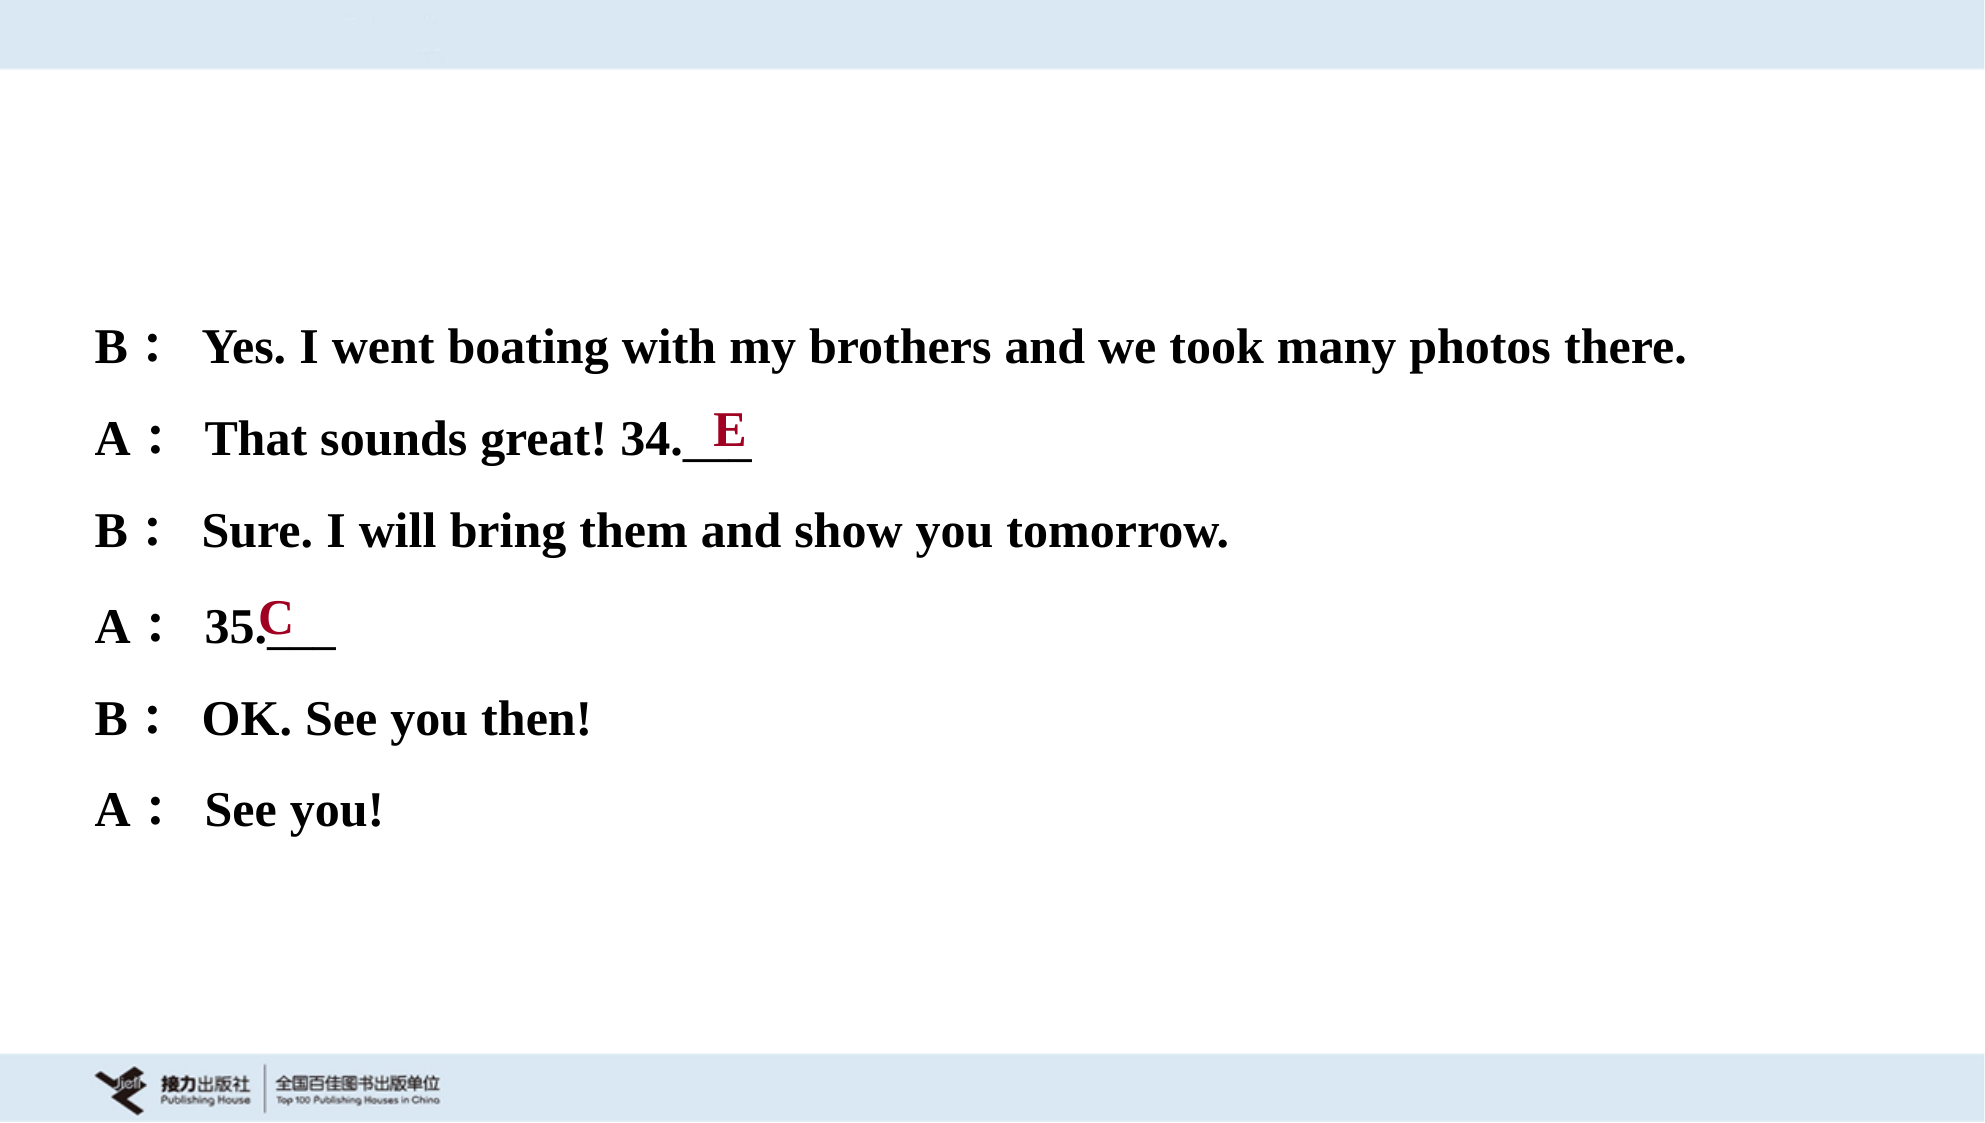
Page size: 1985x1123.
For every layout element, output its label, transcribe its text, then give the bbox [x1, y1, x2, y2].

picture [0, 0, 1985, 1122]
text_box E [695, 369, 765, 457]
text_box A：35.___ B：OK. See you then! A：See you! [94, 561, 1892, 837]
text_box B：Yes. I went boating with my brothers and we took many photos there. A：That sounds great! 34.___ B：Sure. I will bring them and show you tomorrow. [94, 282, 1892, 558]
text_box C [239, 556, 313, 645]
